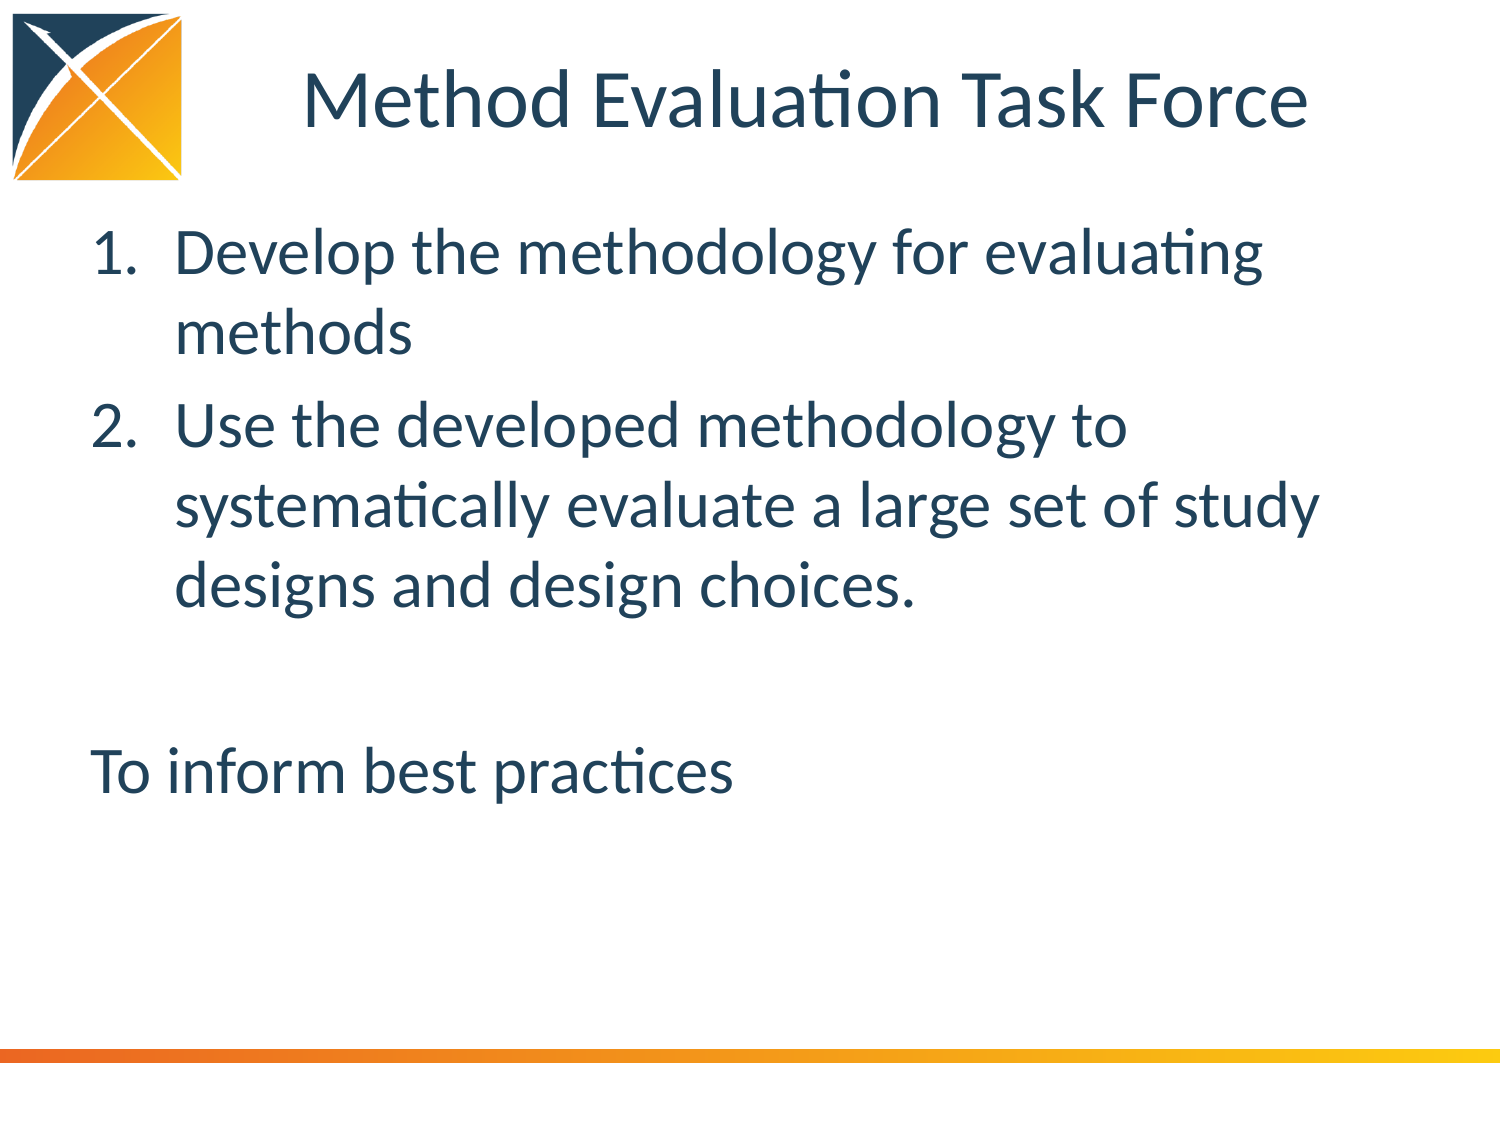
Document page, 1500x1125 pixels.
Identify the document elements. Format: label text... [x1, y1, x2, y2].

list Develop the methodology for evaluating methods Use the developed methodology to systematically evaluate a large set of study designs and design choices. To inform best practices [75, 200, 1425, 1005]
title Method Evaluation Task Force [187, 24, 1425, 163]
picture [0, 0, 206, 200]
